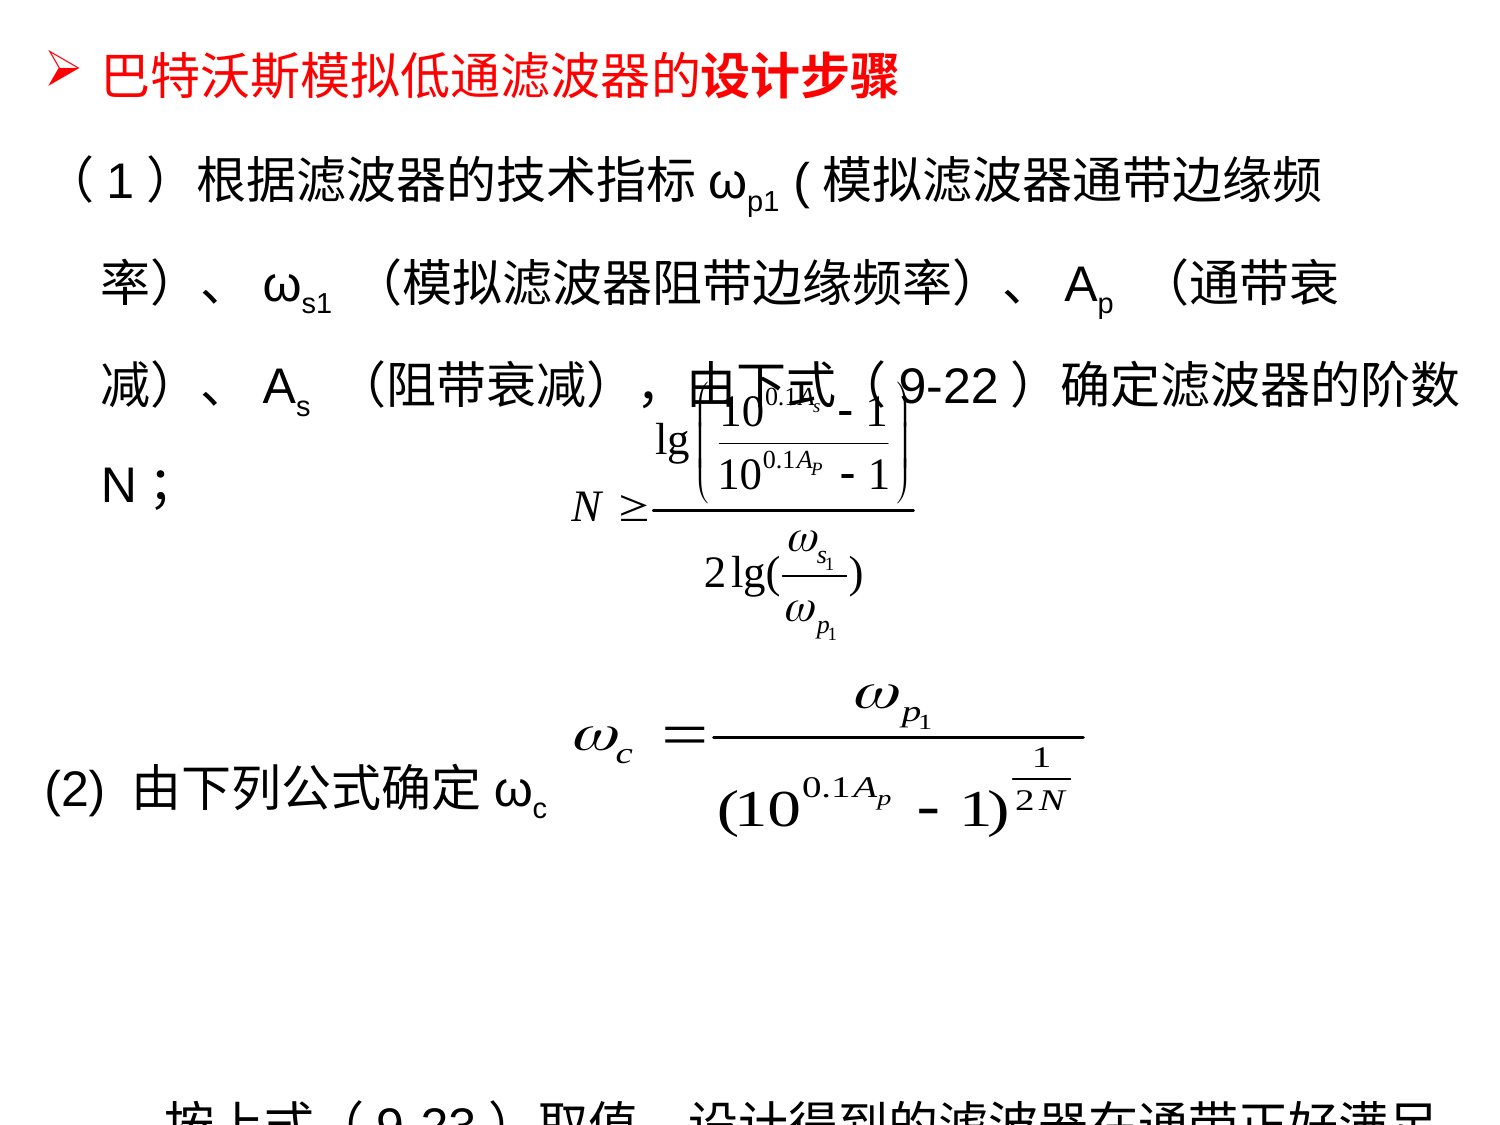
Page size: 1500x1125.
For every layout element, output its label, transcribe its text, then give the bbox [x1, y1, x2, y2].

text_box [560, 656, 1100, 849]
list 巴特沃斯模拟低通滤波器的设计步骤 （1）根据滤波器的技术指标ωp1 (模拟滤波器通带边缘频率）、ωs1 （模拟滤波器阻带边缘频率）、Ap （通带衰减）、As （阻带衰减），由下式（9-22）确定滤波器的阶数 N； (2) 由下列公式确定ωc 按上式（9-23）取值，设计得到的滤波器在通带正好满足技术指标，在阻带可能存在裕量。 [29, 126, 1483, 1074]
list 巴特沃斯模拟低通滤波器的设计步骤 （1）根据滤波器的技术指标ωp1 (模拟滤波器通带边缘频率）、ωs1 （模拟滤波器阻带边缘频率）、Ap （通带衰减）、As （阻带衰减），由下式（9-22）确定滤波器的阶数 N； (2) 由下列公式确定ωc 按上式（9-23）取值，设计得到的滤波器在通带正好满足技术指标，在阻带可能存在裕量。 [29, 7, 1483, 78]
list 巴特沃斯模拟低通滤波器的设计步骤 （1）根据滤波器的技术指标ωp1 (模拟滤波器通带边缘频率）、ωs1 （模拟滤波器阻带边缘频率）、Ap （通带衰减）、As （阻带衰减），由下式（9-22）确定滤波器的阶数 N； (2) 由下列公式确定ωc 按上式（9-23）取值，设计得到的滤波器在通带正好满足技术指标，在阻带可能存在裕量。 [29, 79, 1483, 124]
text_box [560, 373, 925, 653]
